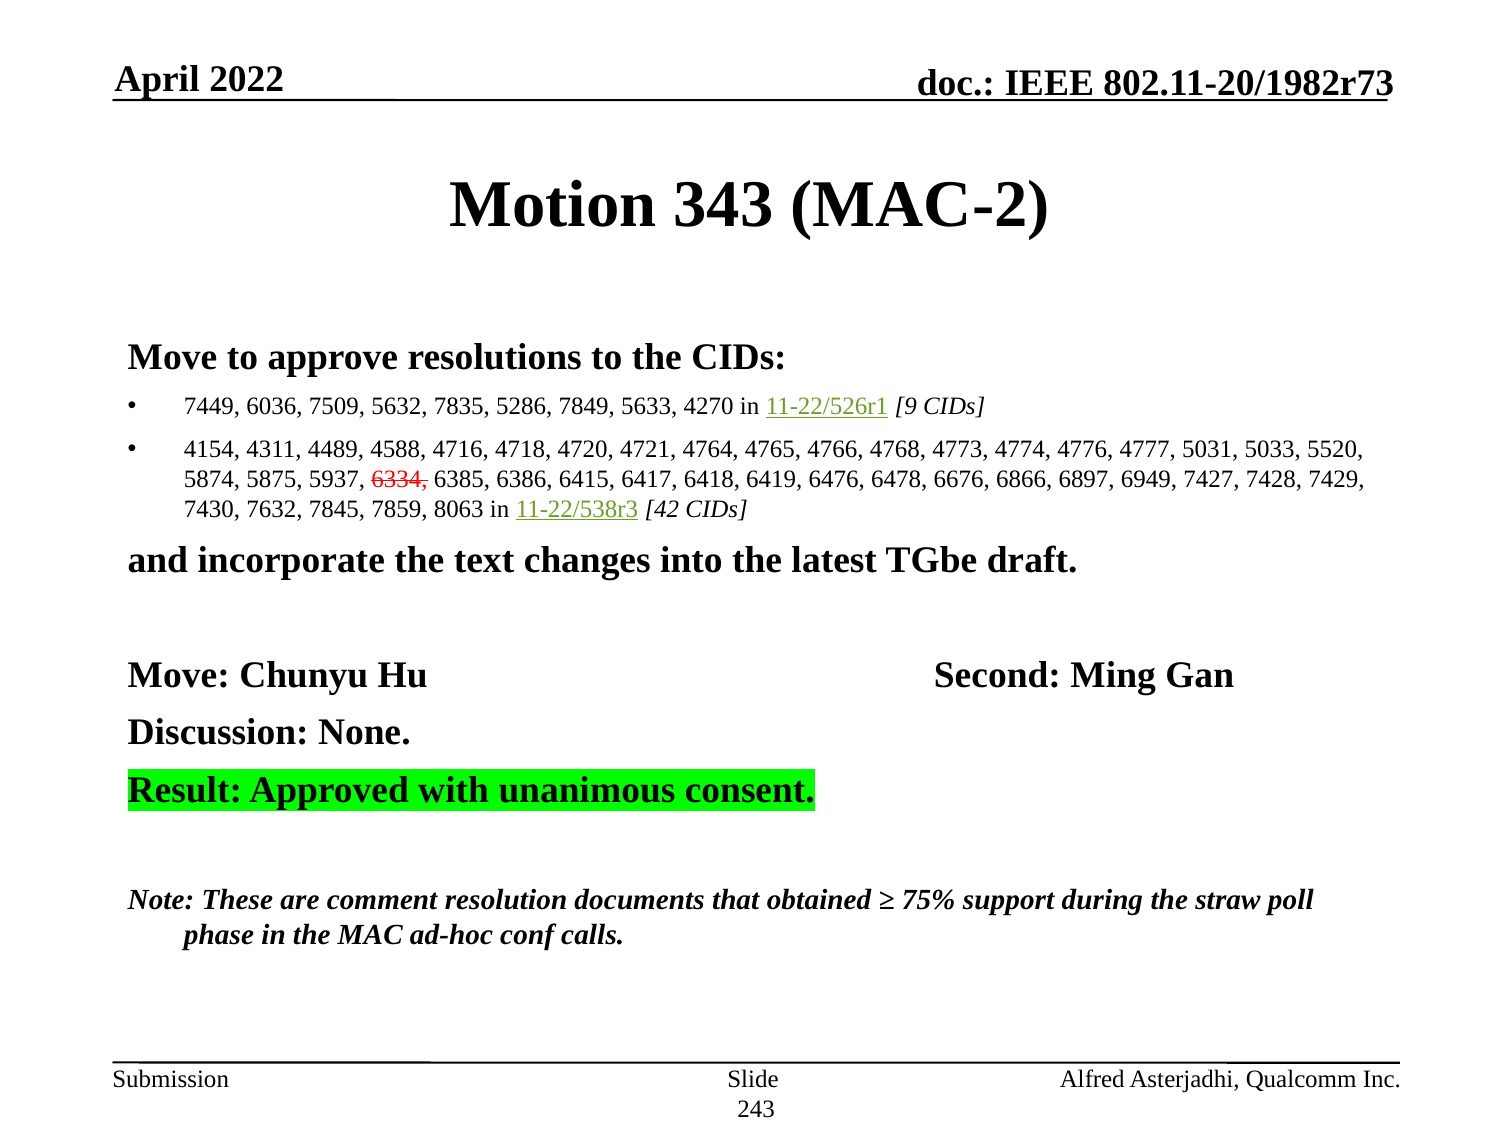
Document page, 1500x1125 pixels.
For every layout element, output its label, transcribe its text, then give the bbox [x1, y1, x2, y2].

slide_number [114, 54, 423, 100]
list Move to approve resolutions to the CIDs: 7449, 6036, 7509, 5632, 7835, 5286, 7849, 5633, 4270 in 11-22/526r1 [9 CIDs] 4154, 4311, 4489, 4588, 4716, 4718, 4720, 4721, 4764, 4765, 4766, 4768, 4773, 4774, 4776, 4777, 5031, 5033, 5520, 5874, 5875, 5937, 6334, 6385, 6386, 6415, 6417, 6418, 6419, 6476, 6478, 6676, 6866, 6897, 6949, 7427, 7428, 7429, 7430, 7632, 7845, 7859, 8063 in 11-22/538r3 [42 CIDs] and incorporate the text changes into the latest TGbe draft. Move: Chunyu Hu Second: Ming Gan Discussion: None. Result: Approved with unanimous consent. Note: These are comment resolution documents that obtained ≥ 75% support during the straw poll phase in the MAC ad-hoc conf calls. [112, 324, 1388, 1000]
title Motion 343 (MAC-2) [112, 112, 1388, 288]
slide_number Slide 243 [712, 1061, 800, 1123]
footer Alfred Asterjadhi, Qualcomm Inc. [878, 1061, 1402, 1093]
